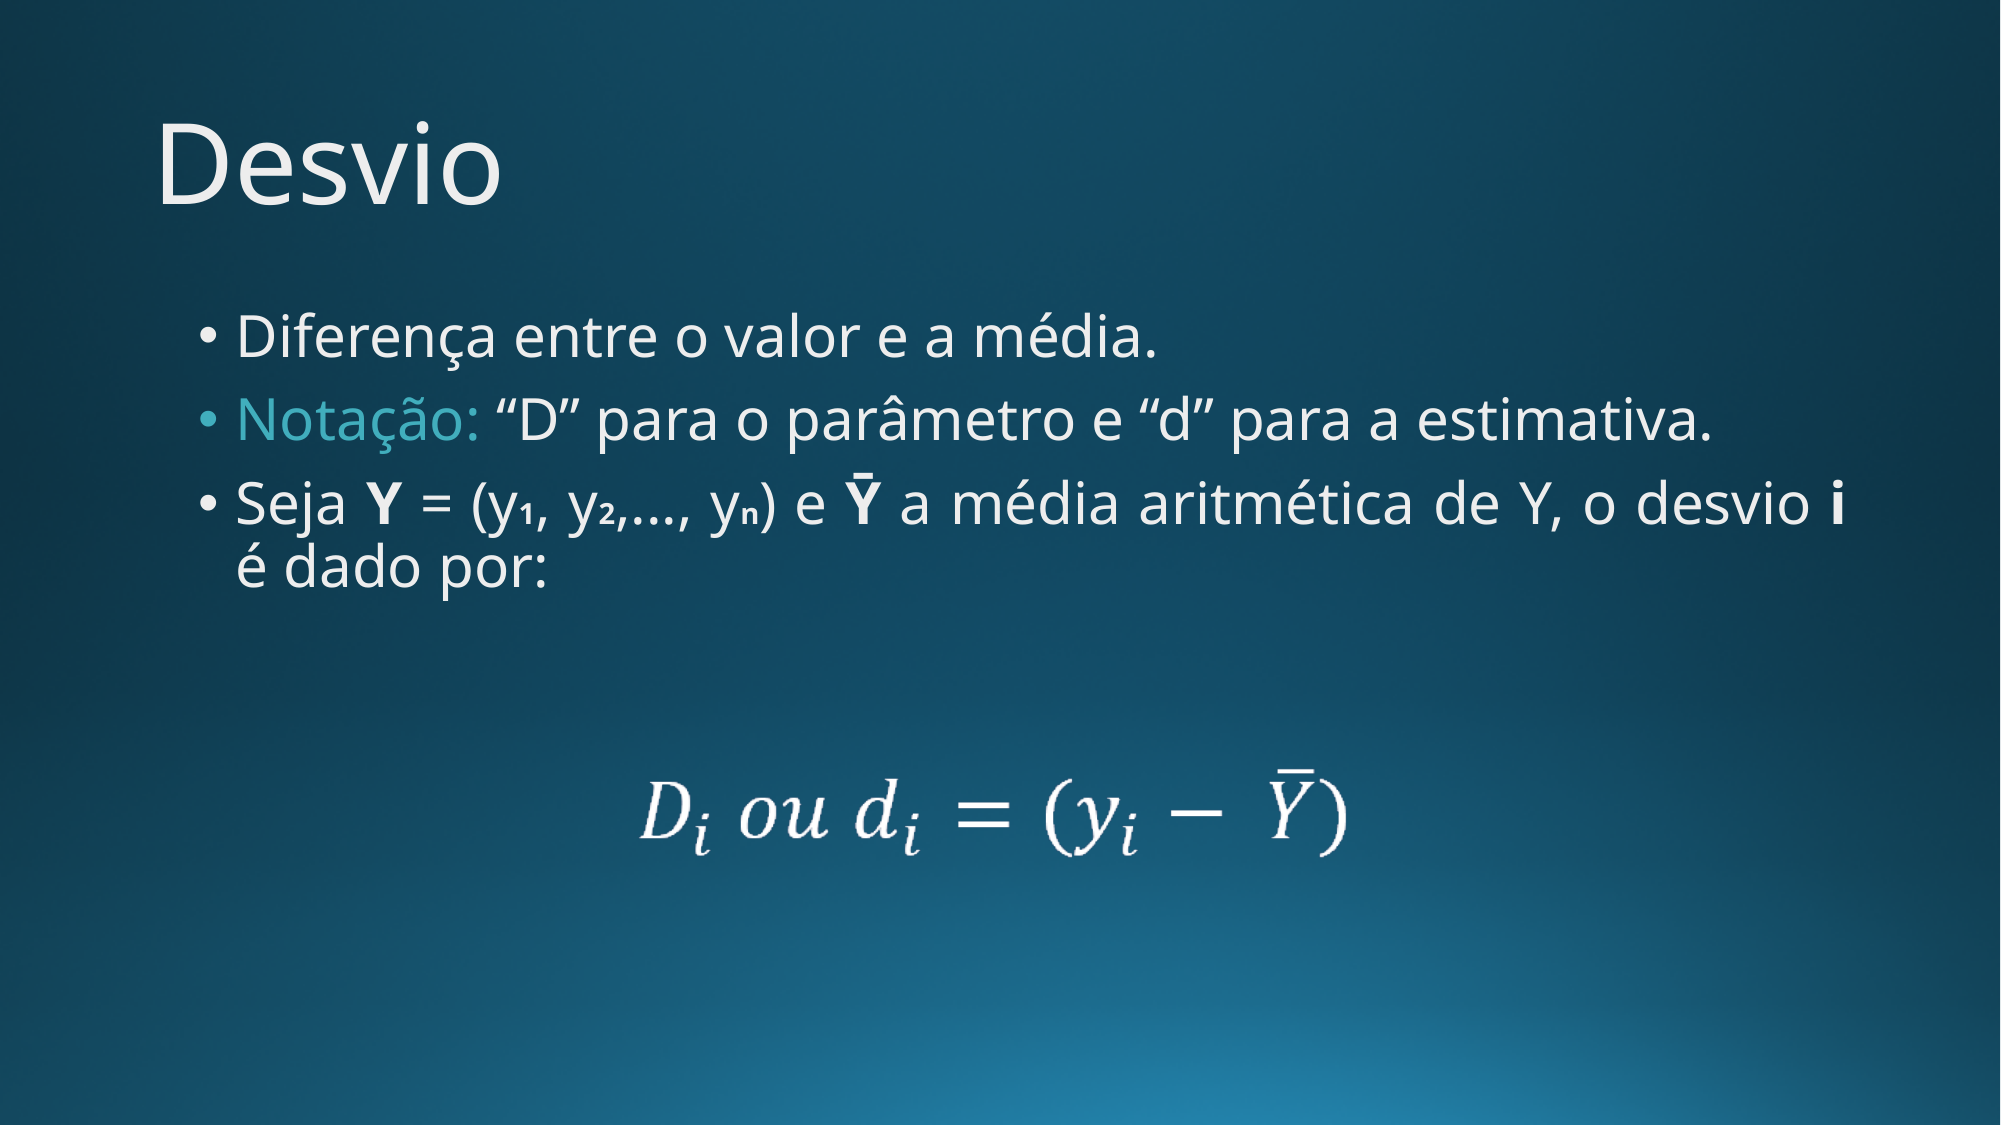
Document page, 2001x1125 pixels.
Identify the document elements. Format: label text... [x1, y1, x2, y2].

text_box Desvio [137, 59, 1863, 278]
picture [0, 0, 2001, 1125]
text_box Diferença entre o valor e a média. Notação: “D” para o parâmetro e “d” para a estimativa. Seja Y = (y1, y2,..., yn) e Ῡ a média aritmética de Y, o desvio i é dado por: [183, 299, 1863, 1013]
